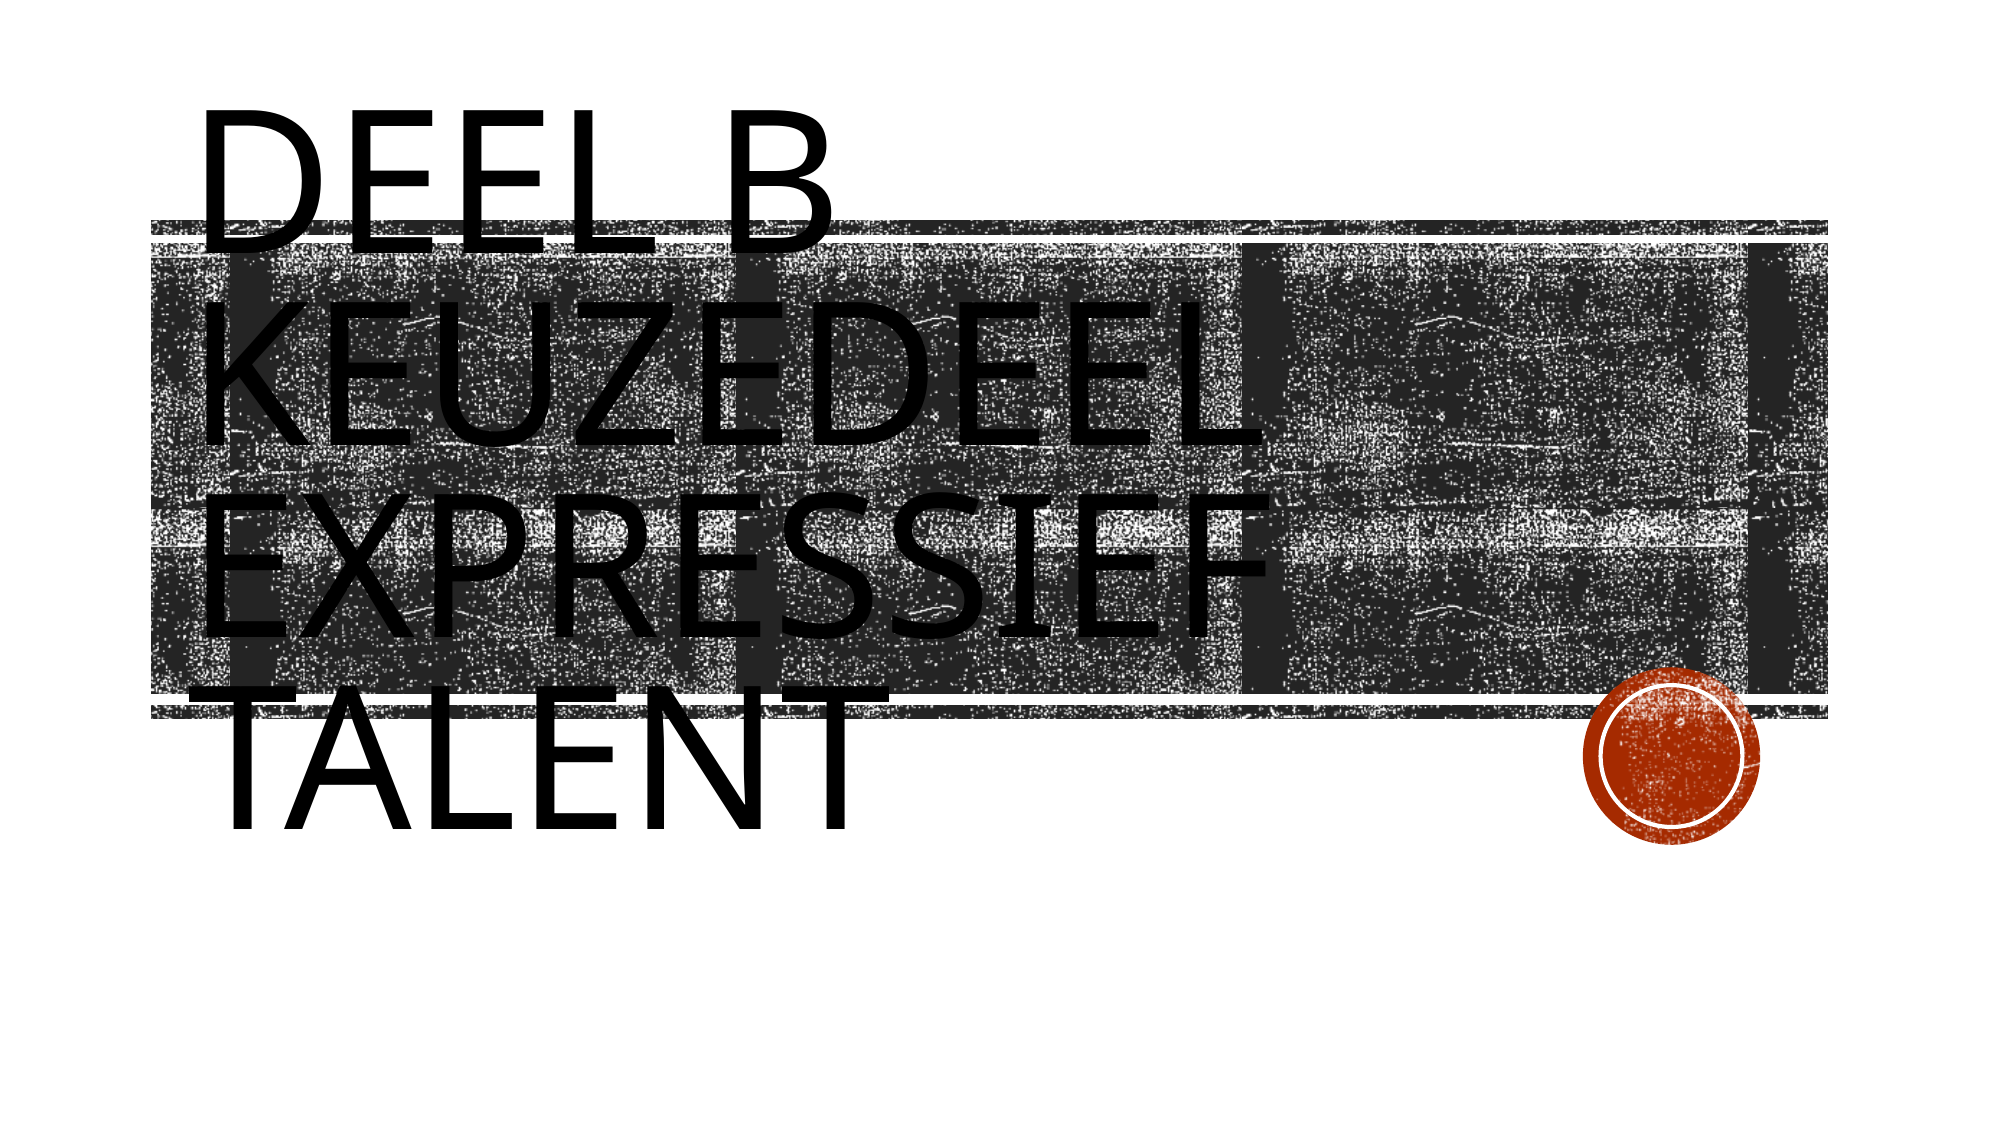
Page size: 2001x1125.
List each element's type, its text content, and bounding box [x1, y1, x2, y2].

title Deel B keuzedeel expressief talent [172, 234, 1808, 733]
